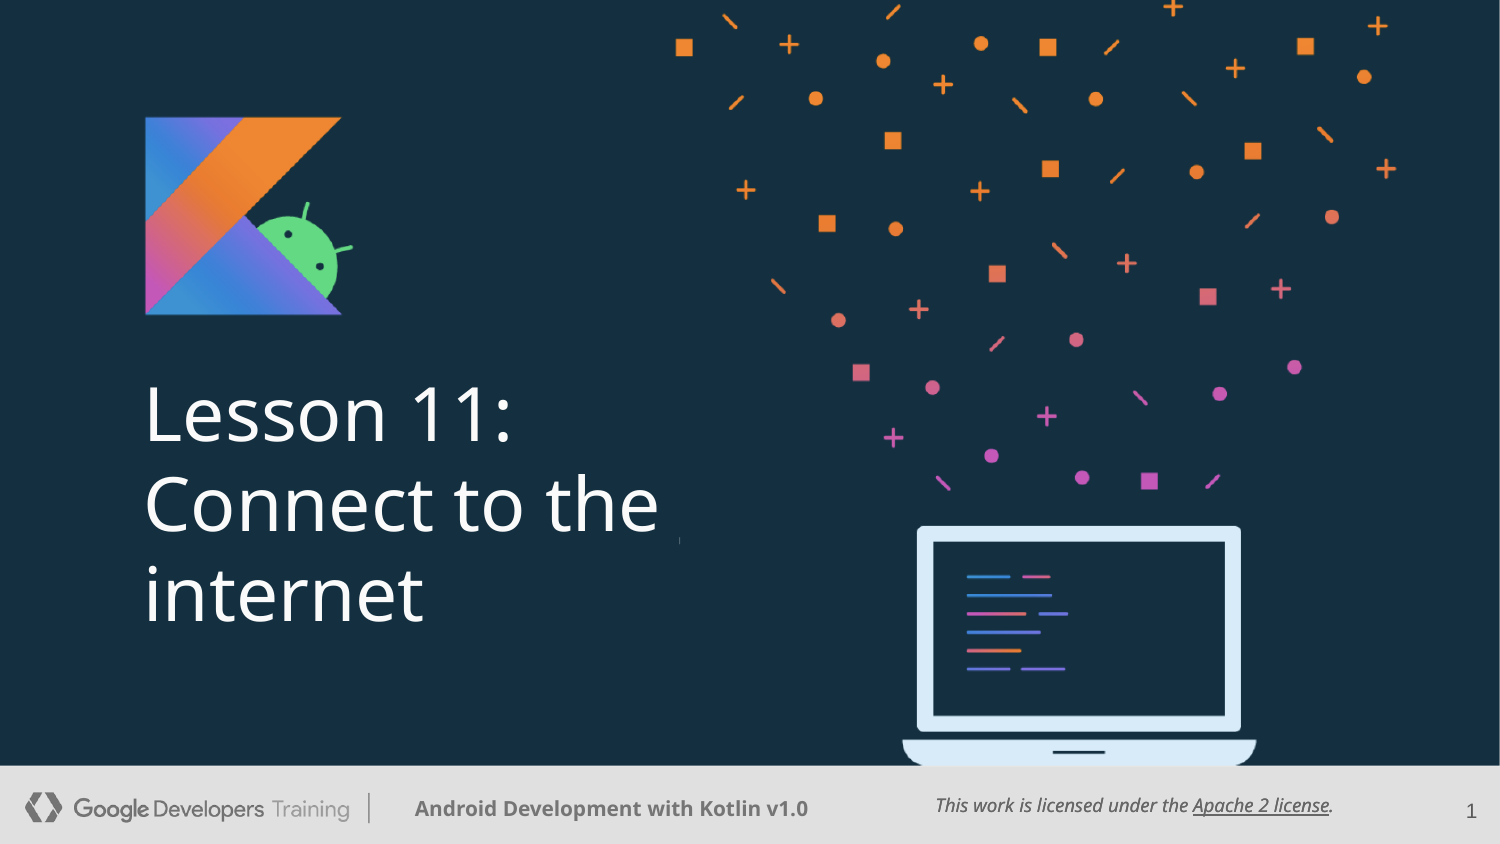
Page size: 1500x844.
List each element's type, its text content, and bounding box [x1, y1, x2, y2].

slide_number ‹#› [1402, 777, 1493, 842]
picture [0, 0, 1500, 844]
text_box Lesson 11: Connect to the internet [128, 280, 808, 723]
